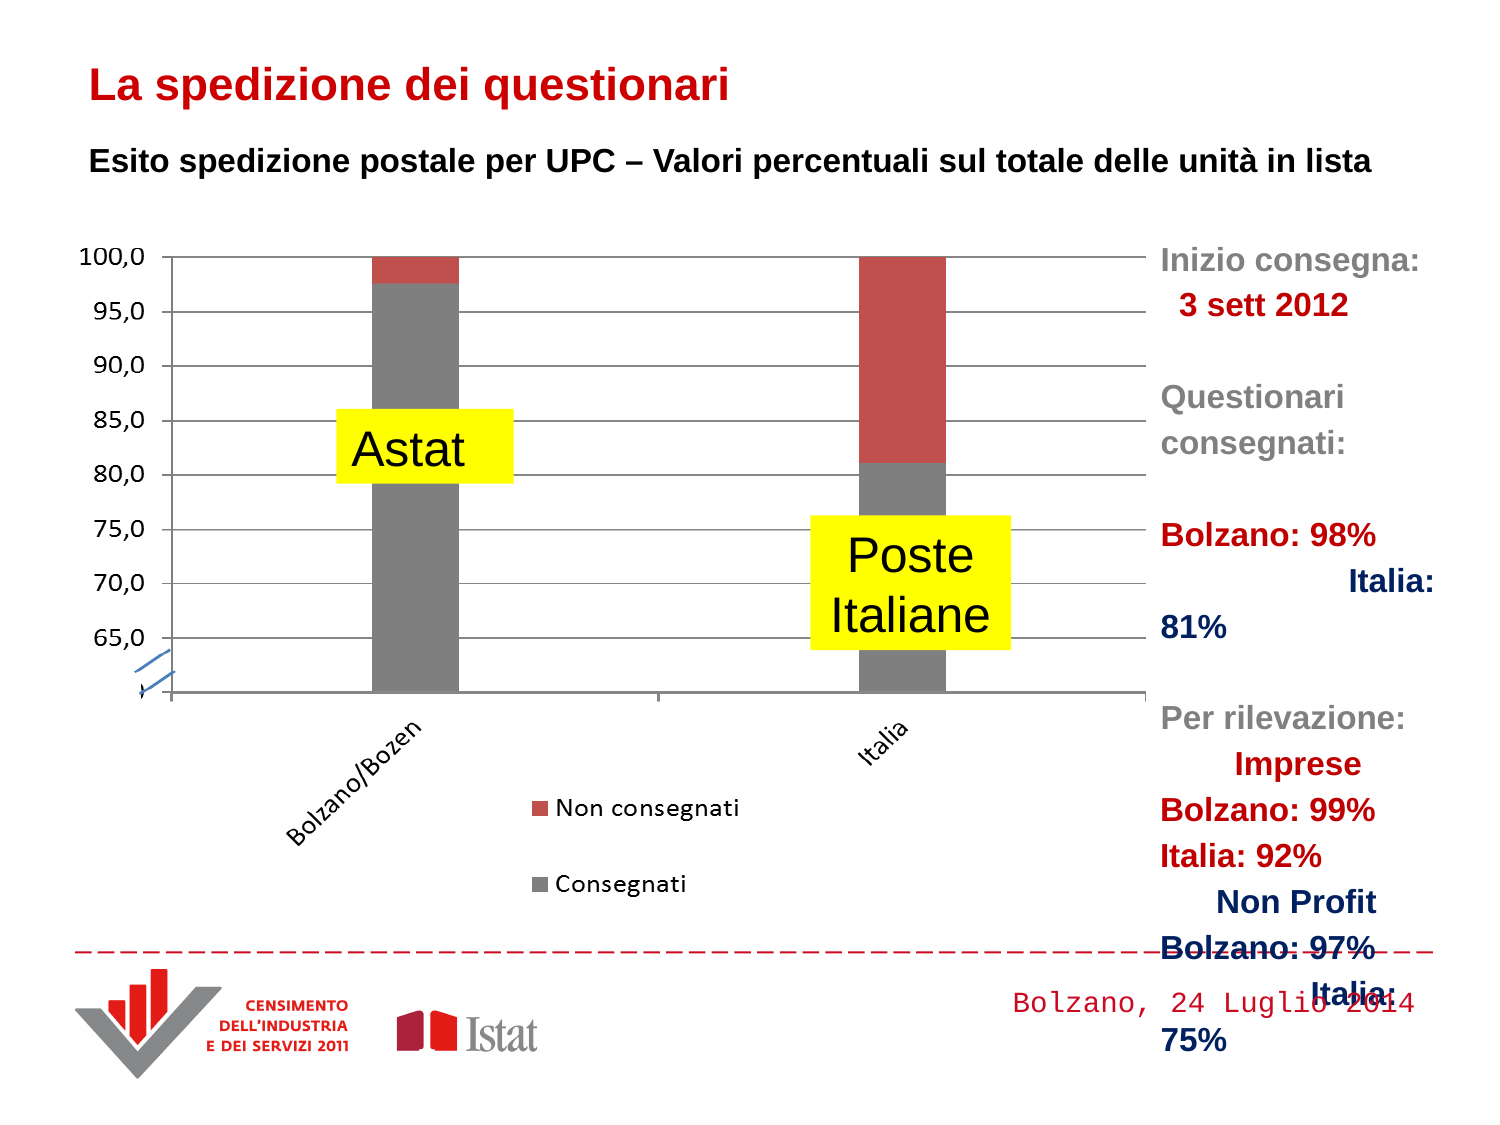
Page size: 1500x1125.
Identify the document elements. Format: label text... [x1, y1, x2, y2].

text_box La spedizione dei questionari Esito spedizione postale per UPC – Valori percentuali sul totale delle unità in lista [88, 75, 1459, 185]
text_box [0, 0, 1500, 75]
text_box Bolzano, 24 Luglio 2014 [998, 976, 1471, 1026]
picture [74, 969, 538, 1082]
picture [74, 231, 1148, 936]
text_box Inizio consegna: 3 sett 2012 Questionari consegnati: Bolzano: 98% Italia: 81% Per rilevazione: Imprese Bolzano: 99% Italia: 92% Non Profit Bolzano: 97% Italia: 75% [1104, 231, 1436, 976]
